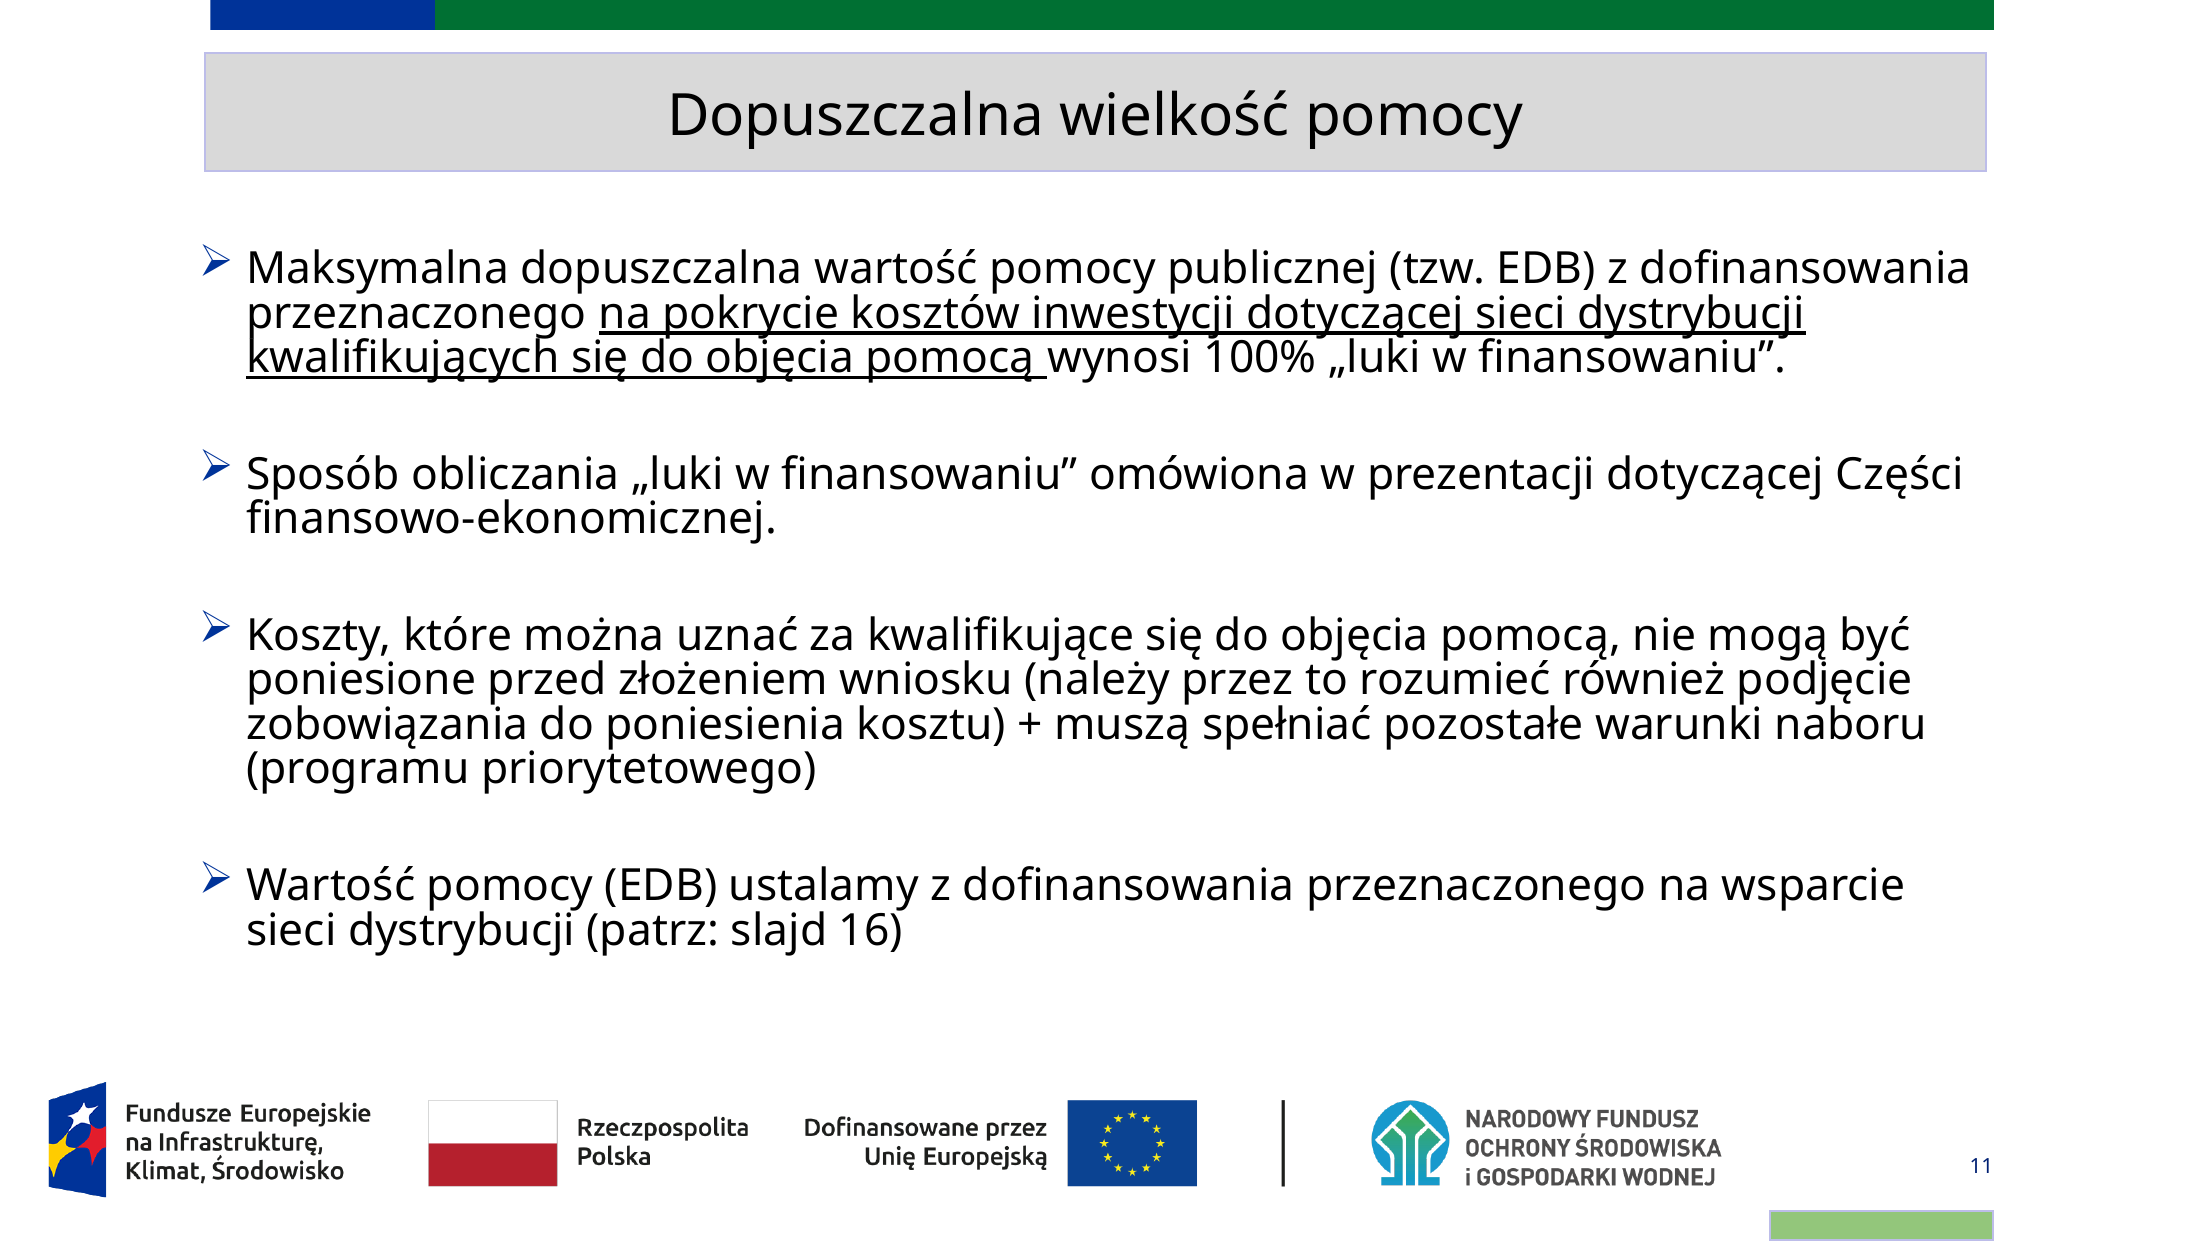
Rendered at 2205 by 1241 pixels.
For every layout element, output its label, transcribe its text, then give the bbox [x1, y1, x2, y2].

title Dopuszczalna wielkość pomocy [204, 52, 1987, 172]
slide_number 11 [1770, 1151, 1993, 1182]
list Maksymalna dopuszczalna wartość pomocy publicznej (tzw. EDB) z dofinansowania przeznaczonego na pokrycie kosztów inwestycji dotyczącej sieci dystrybucji kwalifikujących się do objęcia pomocą wynosi 100% „luki w finansowaniu”. Sposób obliczania „luki w finansowaniu” omówiona w prezentacji dotyczącej Części finansowo-ekonomicznej. Koszty, które można uznać za kwalifikujące się do objęcia pomocą, nie mogą być poniesione przed złożeniem wniosku (należy przez to rozumieć również podjęcie zobowiązania do poniesienia kosztu) + muszą spełniać pozostałe warunki naboru (programu priorytetowego) Wartość pomocy (EDB) ustalamy z dofinansowania przeznaczonego na wsparcie sieci dystrybucji (patrz: slajd 16) [198, 247, 1981, 993]
picture [18, 1053, 1751, 1226]
